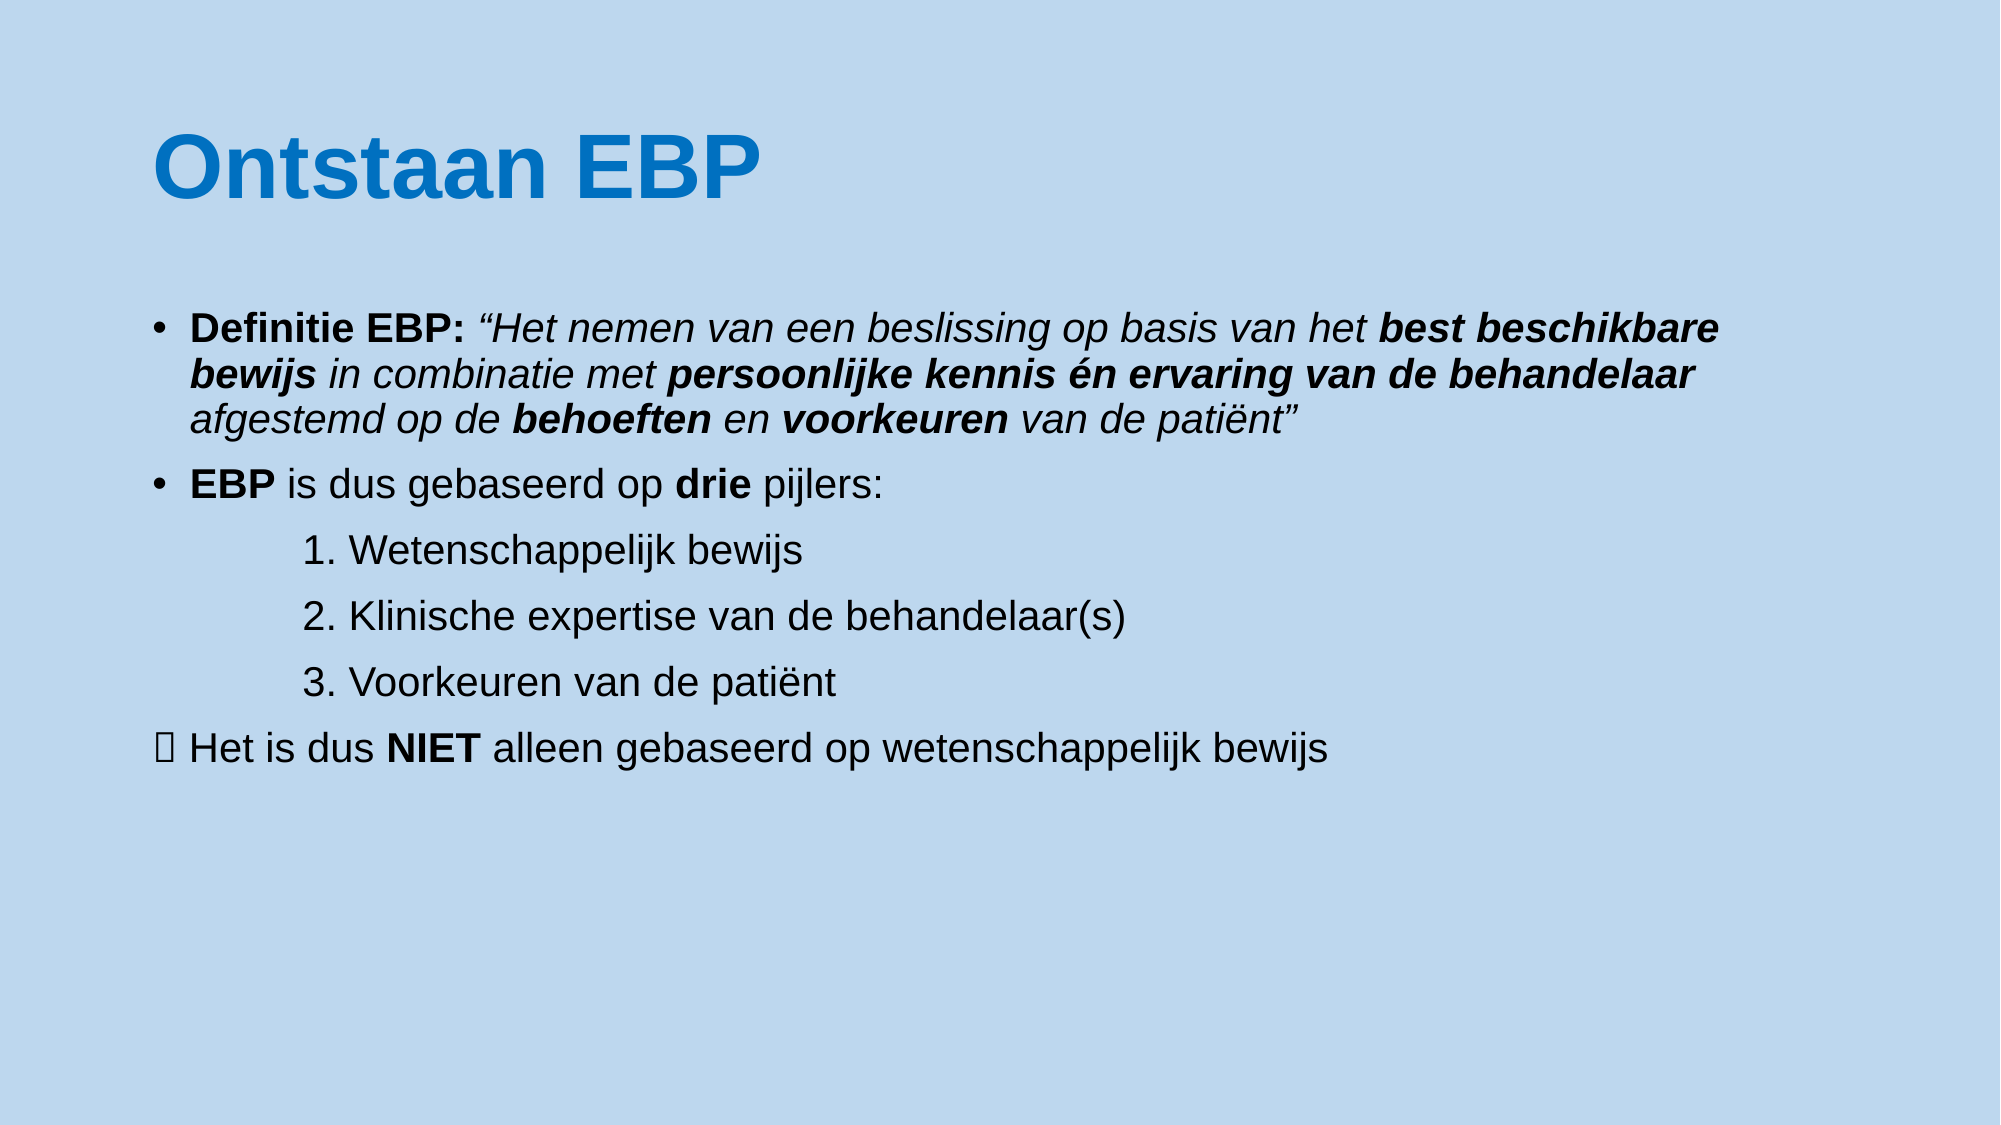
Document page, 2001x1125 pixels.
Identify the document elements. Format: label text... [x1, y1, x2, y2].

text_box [527, 539, 1473, 586]
title Ontstaan EBP [137, 59, 1863, 278]
list Definitie EBP: “Het nemen van een beslissing op basis van het best beschikbare bewijs in combinatie met persoonlijke kennis én ervaring van de behandelaar afgestemd op de behoeften en voorkeuren van de patiënt” EBP is dus gebaseerd op drie pijlers: 1. Wetenschappelijk bewijs 2. Klinische expertise van de behandelaar(s) 3. Voorkeuren van de patiënt  Het is dus NIET alleen gebaseerd op wetenschappelijk bewijs [137, 299, 1863, 1014]
